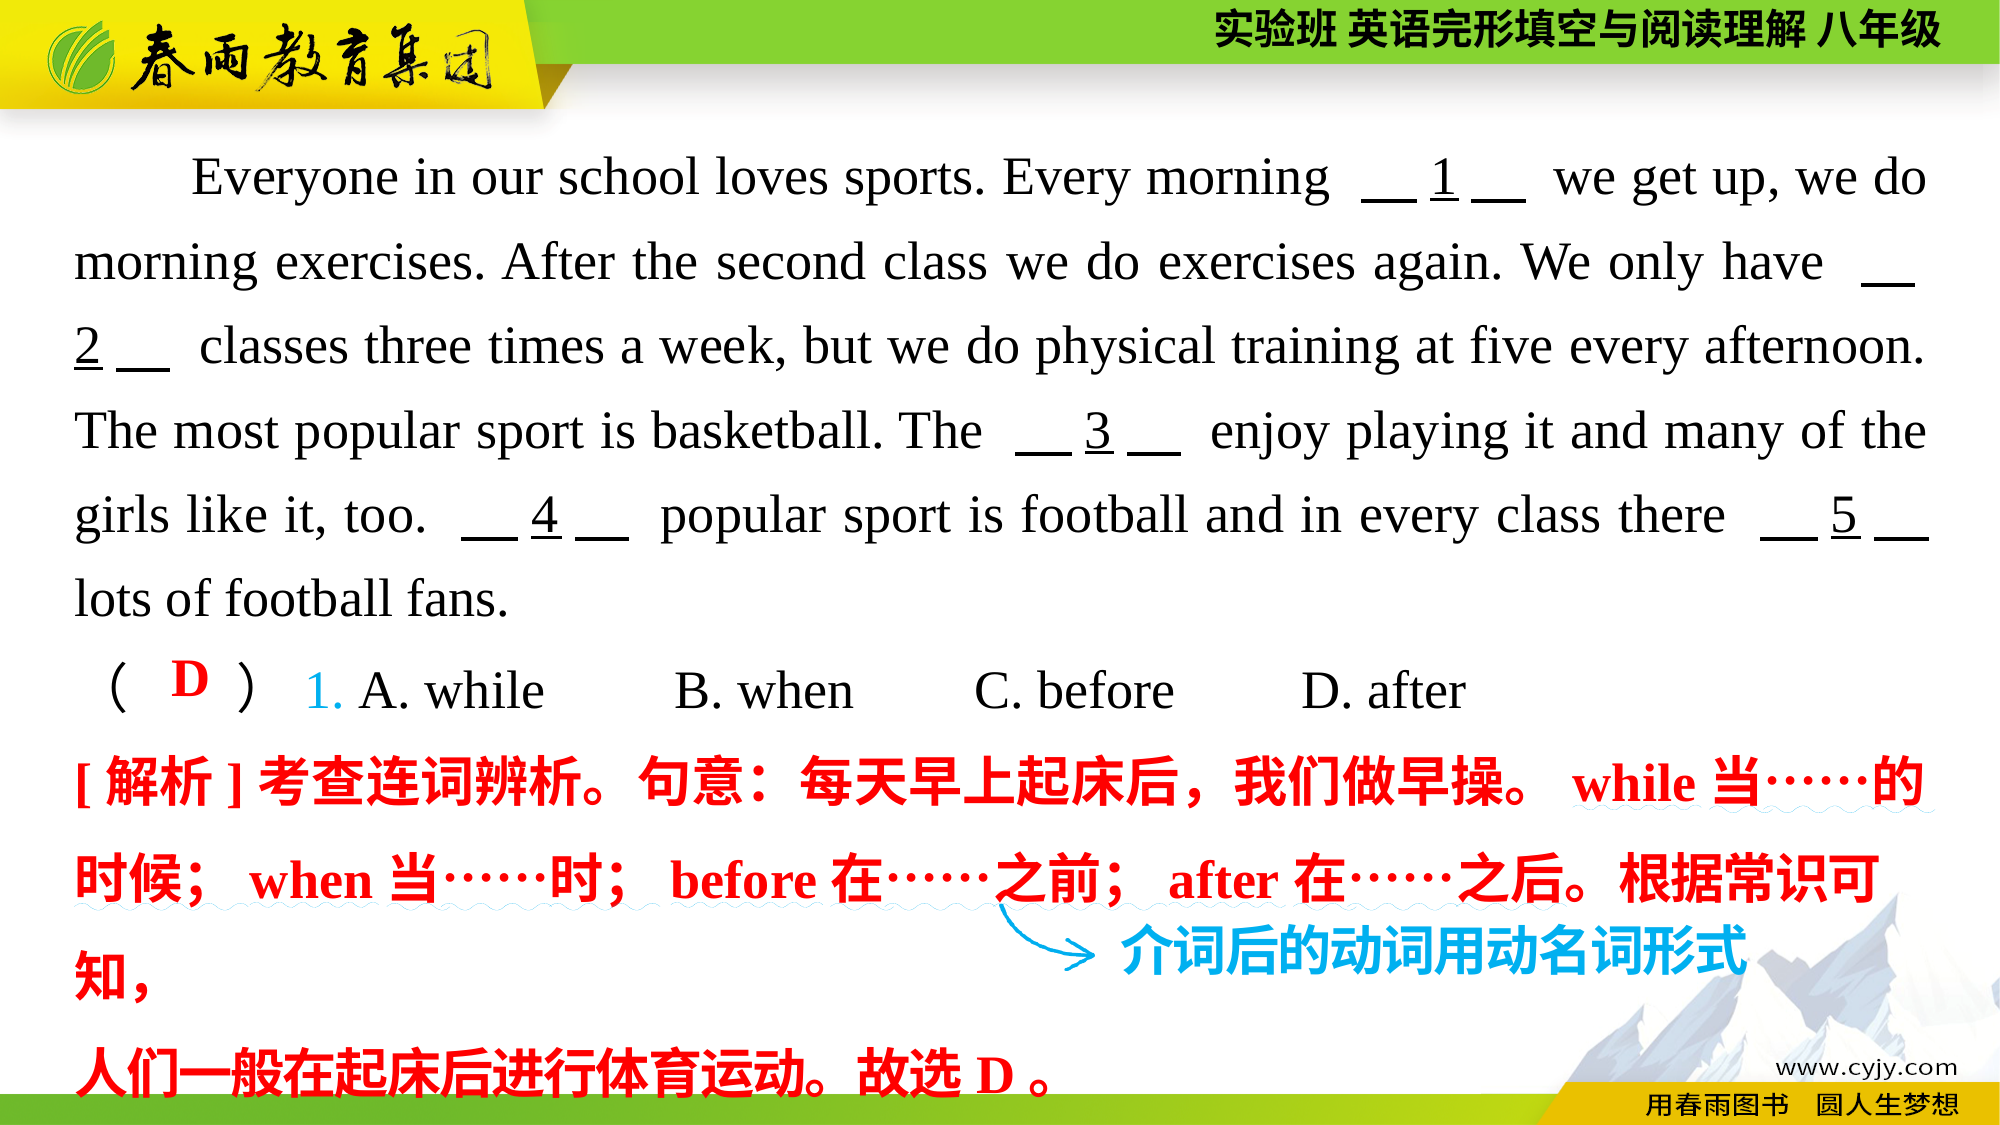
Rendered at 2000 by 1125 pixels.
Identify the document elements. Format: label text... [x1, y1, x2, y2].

text_box 介词后的动词用动名词形式 [1106, 909, 1815, 989]
text_box Everyone in our school loves sports. Every morning 1 we get up, we do morning exercises. After the second class we do exercises again. We only have 2 classes three times a week, but we do physical training at five every afternoon. The most popular sport is basketball. The 3 enjoy playing it and many of the girls like it, too. 4 popular sport is football and in every class there 5 lots of football fans. [59, 113, 1944, 614]
text_box [解析]考查连词辨析。句意：每天早上起床后，我们做早操。while当……的时候；when当……时；before在……之前；after在……之后。根据常识可知， 人们一般在起床后进行体育运动。故选D。 [59, 707, 1944, 1112]
picture [0, 0, 2000, 1125]
list （ ）1. A. while B. when C. before D. after [59, 614, 1944, 707]
text_box D [156, 634, 226, 707]
